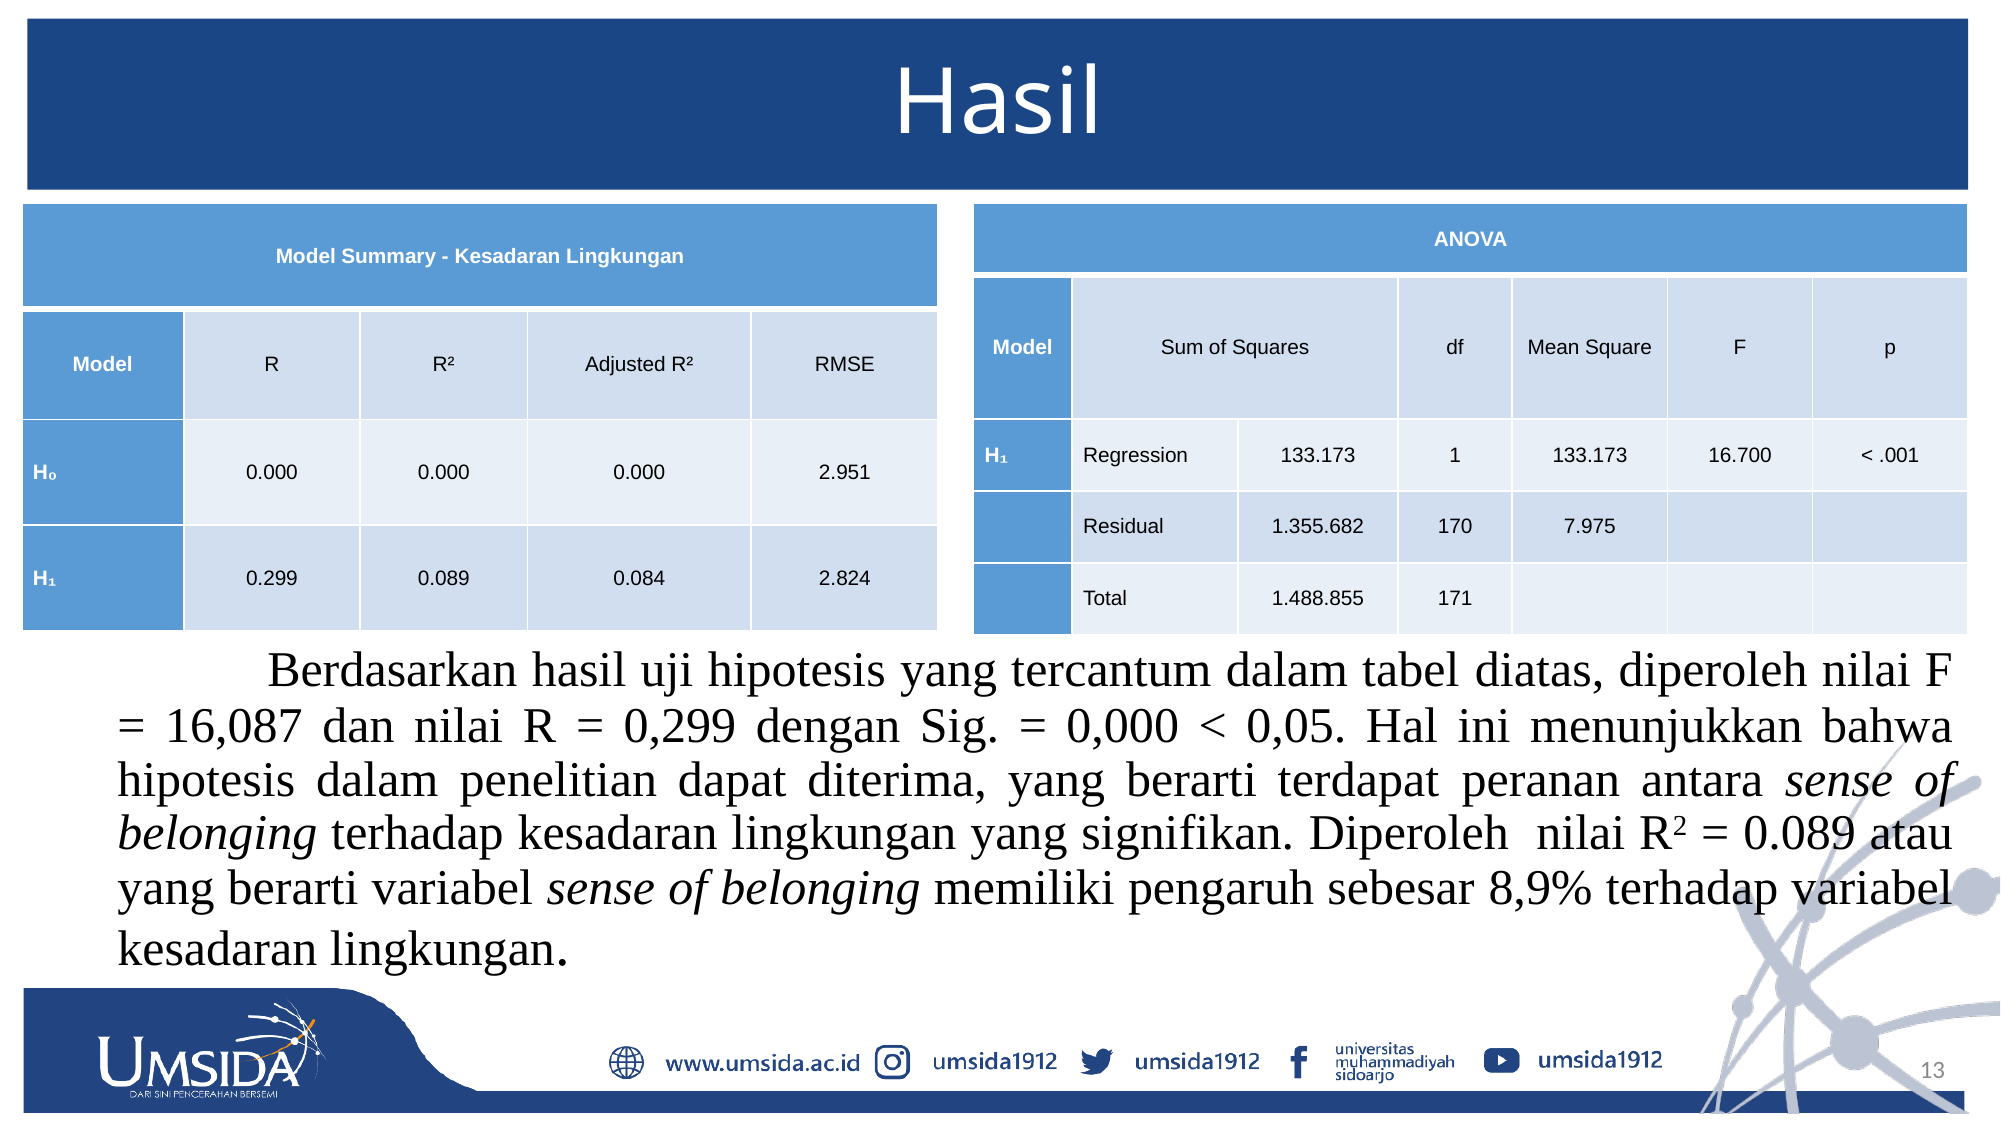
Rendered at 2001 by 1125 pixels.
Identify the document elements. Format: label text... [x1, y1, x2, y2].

table_cell [1668, 492, 1812, 562]
table_header ANOVA [974, 204, 1967, 272]
table_cell 1.488.855 [1239, 564, 1397, 634]
table_cell 2.951 [752, 420, 937, 524]
table_cell [1813, 492, 1967, 562]
picture [23, 51, 1965, 203]
table_cell R² [361, 312, 527, 419]
title Hasil [27, 18, 1969, 190]
list Berdasarkan hasil uji hipotesis yang tercantum dalam tabel diatas, diperoleh nilai F = 16,087 dan nilai R = 0,299 dengan Sig. = 0,000 < 0,05. Hal ini menunjukkan bahwa hipotesis dalam penelitian dapat diterima, yang berarti terdapat peranan antara sense of belonging terhadap kesadaran lingkungan yang signifikan. Diperoleh nilai R2 = 0.089 atau yang berarti variabel sense of belonging memiliki pengaruh sebesar 8,9% terhadap variabel kesadaran lingkungan. [27, 203, 1969, 1039]
table_cell [1813, 564, 1967, 634]
table_cell R [185, 312, 359, 419]
table_cell 0.000 [528, 420, 750, 524]
table_cell [974, 564, 1071, 634]
table_cell 0.084 [528, 526, 750, 630]
table_cell 0.000 [361, 420, 527, 524]
table_cell Sum of Squares [1073, 278, 1397, 418]
table_cell H₁ [23, 526, 183, 630]
table_cell 170 [1399, 492, 1511, 562]
table_cell Total [1073, 564, 1237, 634]
picture [23, 631, 2001, 1114]
table_cell < .001 [1813, 420, 1967, 490]
table_cell Mean Square [1513, 278, 1667, 418]
table_cell p [1813, 278, 1967, 418]
table_cell 133.173 [1513, 420, 1667, 490]
table_cell 16.700 [1668, 420, 1812, 490]
table_cell 133.173 [1239, 420, 1397, 490]
table_cell RMSE [752, 312, 937, 419]
table_cell Model [974, 278, 1071, 418]
table_cell F [1668, 278, 1812, 418]
table_cell [974, 492, 1071, 562]
table_cell [1668, 564, 1812, 634]
table_header Model Summary - Kesadaran Lingkungan [23, 204, 937, 306]
table_cell Residual [1073, 492, 1237, 562]
table_cell 0.000 [185, 420, 359, 524]
table_cell 1.355.682 [1239, 492, 1397, 562]
table_cell Adjusted R² [528, 312, 750, 419]
table_cell H₁ [974, 420, 1071, 490]
table_cell 1 [1399, 420, 1511, 490]
table_cell 0.299 [185, 526, 359, 630]
table_cell df [1399, 278, 1511, 418]
table_cell 0.089 [361, 526, 527, 630]
table_cell 171 [1399, 564, 1511, 634]
table_cell Regression [1073, 420, 1237, 490]
table_cell 7.975 [1513, 492, 1667, 562]
table_cell Model [23, 312, 183, 419]
table_cell H₀ [23, 420, 183, 524]
table_cell 2.824 [752, 526, 937, 630]
table_cell [1513, 564, 1667, 634]
